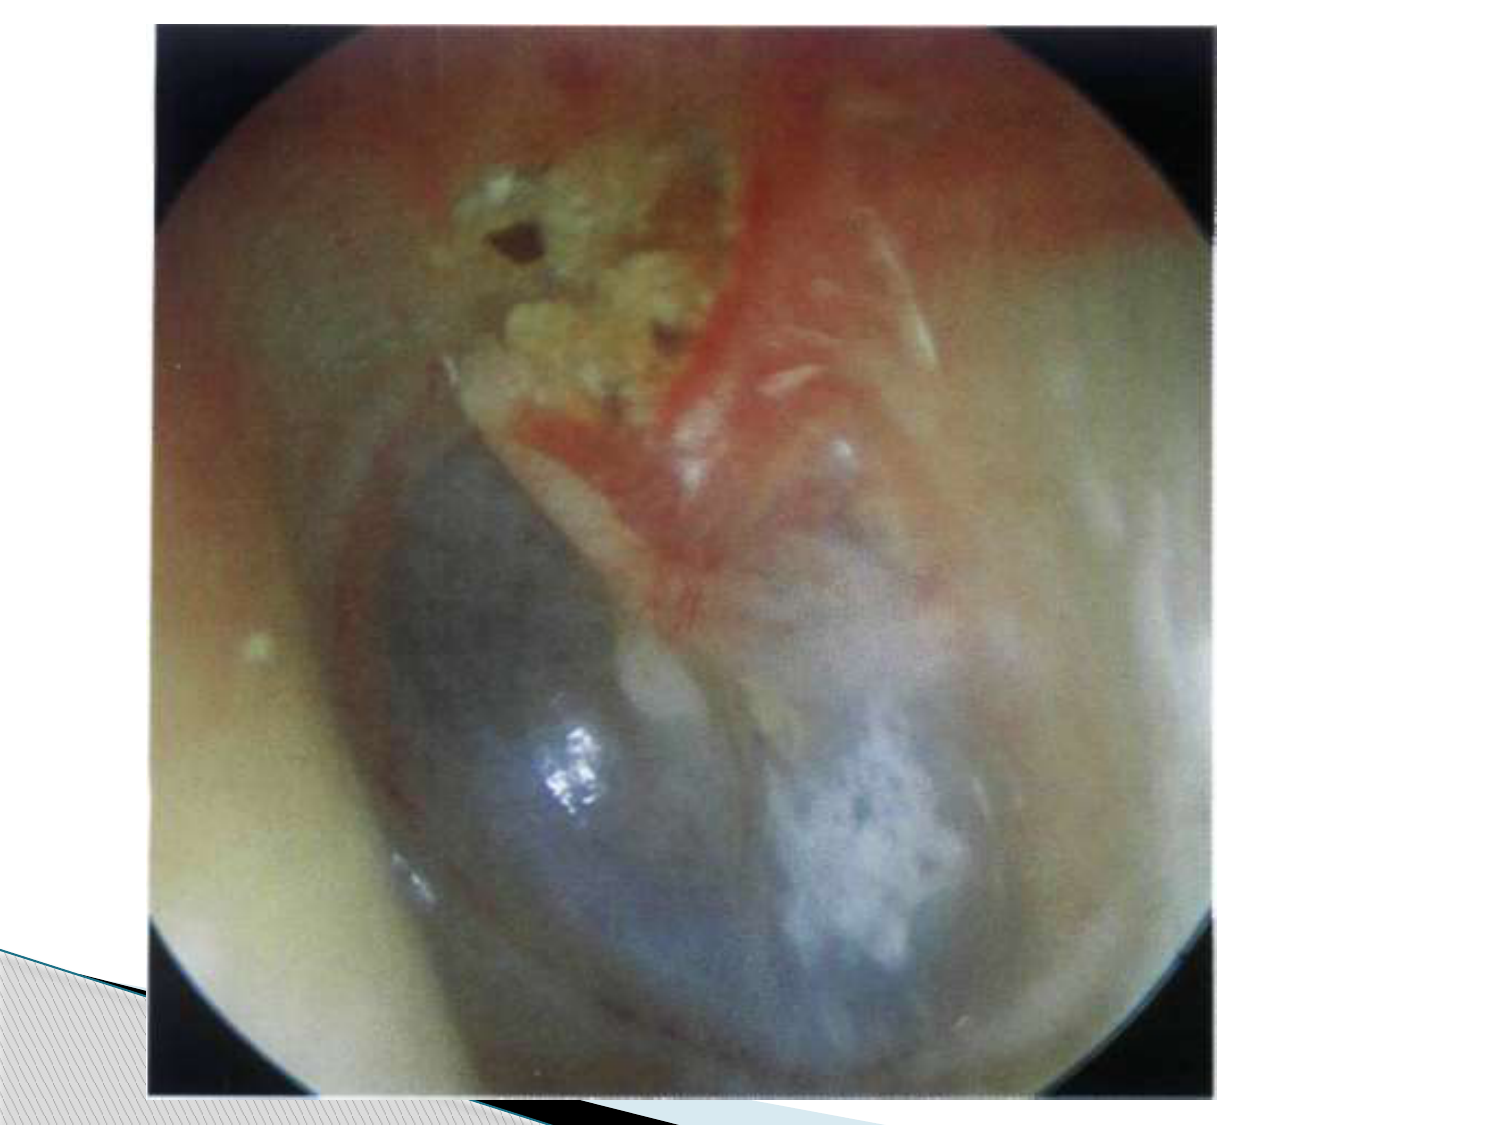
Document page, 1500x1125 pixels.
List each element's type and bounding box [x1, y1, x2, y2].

list [146, 24, 1217, 1101]
